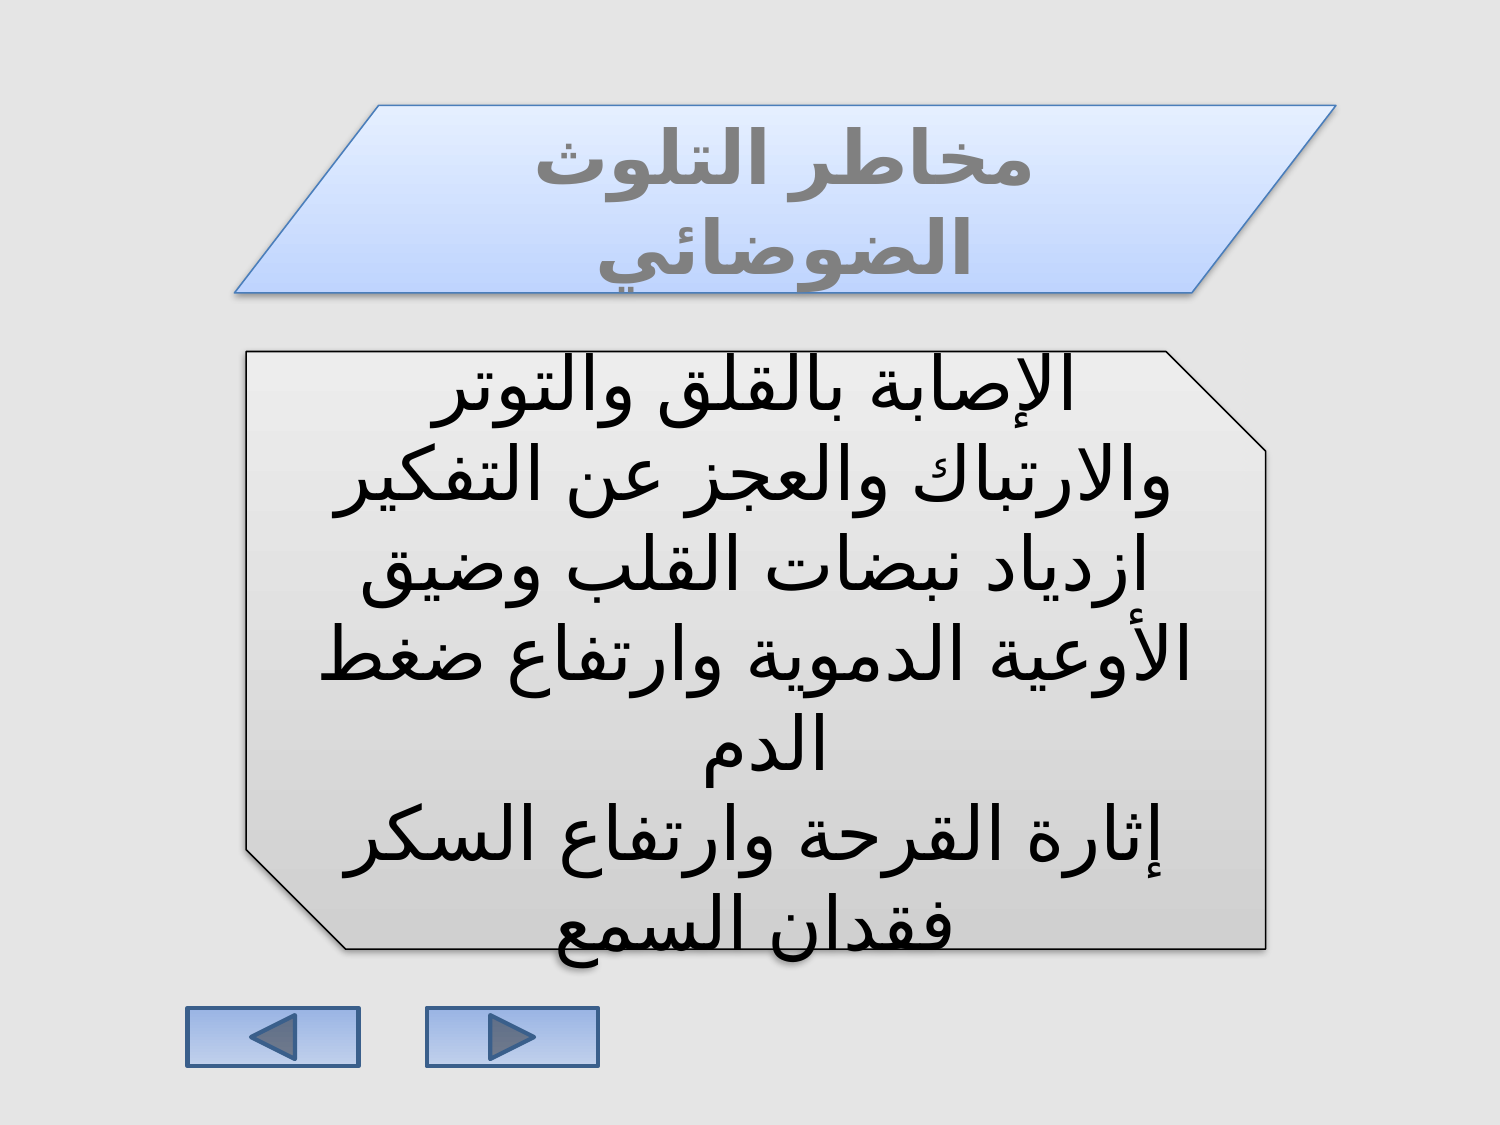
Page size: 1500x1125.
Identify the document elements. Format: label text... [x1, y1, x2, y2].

text_box الإصابة بالقلق والتوتر والارتباك والعجز عن التفكير ازدياد نبضات القلب وضيق الأوعية الدموية وارتفاع ضغط الدم إثارة القرحة وارتفاع السكر فقدان السمع [245, 350, 1267, 950]
text_box [185, 1006, 361, 1068]
text_box [425, 1006, 600, 1068]
text_box مخاطر التلوث الضوضائي [233, 104, 1337, 294]
